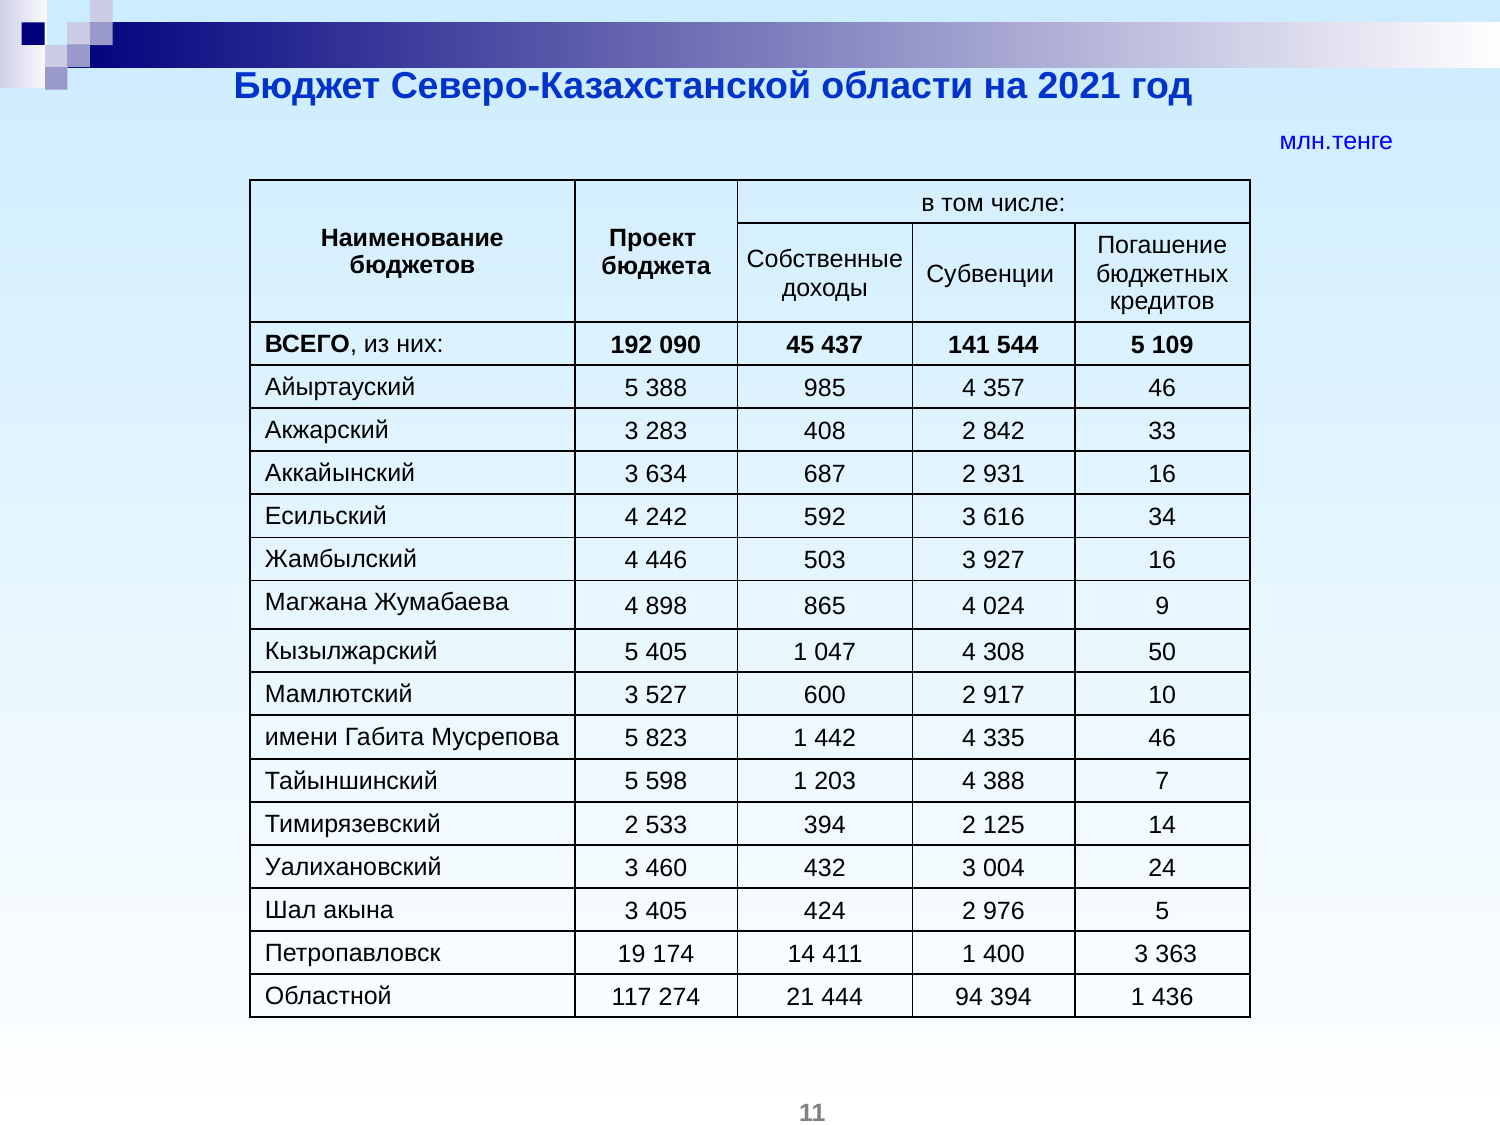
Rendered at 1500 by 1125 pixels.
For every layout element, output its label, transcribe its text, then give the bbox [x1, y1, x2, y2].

table_cell 21 444 [738, 975, 912, 1016]
table_cell 3 616 [913, 495, 1074, 537]
table_cell 394 [738, 803, 912, 844]
table_cell 865 [738, 581, 912, 628]
table_cell 3 527 [576, 673, 737, 714]
table_cell 94 394 [913, 975, 1074, 1016]
table_cell 432 [738, 846, 912, 887]
table_cell Субвенции [913, 224, 1074, 321]
table_cell Аккайынский [251, 452, 574, 493]
table_cell Магжана Жумабаева [251, 581, 574, 628]
table_cell 7 [1076, 760, 1249, 801]
table_cell 1 400 [913, 932, 1074, 973]
text_box 11 [662, 1097, 963, 1125]
table_cell 50 [1076, 630, 1249, 671]
table_cell 4 335 [913, 716, 1074, 758]
table_cell Кызылжарский [251, 630, 574, 671]
table_cell 592 [738, 495, 912, 537]
table_cell 2 842 [913, 409, 1074, 450]
table_cell Уалихановский [251, 846, 574, 887]
text_box млн.тенге [1212, 125, 1461, 156]
table_cell 3 363 [1076, 932, 1249, 973]
table_cell Петропавловск [251, 932, 574, 973]
table_cell 687 [738, 452, 912, 493]
table_cell 3 927 [913, 538, 1074, 580]
table_cell 10 [1076, 673, 1249, 714]
table_header Проект бюджета [576, 181, 737, 321]
table_cell 5 388 [576, 366, 737, 407]
table_cell 3 460 [576, 846, 737, 887]
table_cell 9 [1076, 581, 1249, 628]
table_cell 2 931 [913, 452, 1074, 493]
title Бюджет Северо-Казахстанской области на 2021 год [217, 86, 1283, 125]
table_cell 2 125 [913, 803, 1074, 844]
table_cell 1 203 [738, 760, 912, 801]
table_cell 5 823 [576, 716, 737, 758]
table_cell 1 442 [738, 716, 912, 758]
table_cell Айыртауский [251, 366, 574, 407]
table_cell 985 [738, 366, 912, 407]
table_cell 3 283 [576, 409, 737, 450]
table_cell 408 [738, 409, 912, 450]
table_cell 4 308 [913, 630, 1074, 671]
table_cell Мамлютский [251, 673, 574, 714]
table_cell 3 405 [576, 889, 737, 930]
table_cell Есильский [251, 495, 574, 537]
table_cell 4 388 [913, 760, 1074, 801]
table_cell имени Габита Мусрепова [251, 716, 574, 758]
table_cell 4 446 [576, 538, 737, 580]
table_cell 4 242 [576, 495, 737, 537]
table_cell 19 174 [576, 932, 737, 973]
table_cell 600 [738, 673, 912, 714]
table_cell 46 [1076, 716, 1249, 758]
table_cell 2 976 [913, 889, 1074, 930]
table_cell 45 437 [738, 323, 912, 364]
table_cell 117 274 [576, 975, 737, 1016]
table_cell 2 533 [576, 803, 737, 844]
table_cell 3 634 [576, 452, 737, 493]
table_cell Акжарский [251, 409, 574, 450]
table_cell Тайыншинский [251, 760, 574, 801]
table_cell 33 [1076, 409, 1249, 450]
table_cell Шал акына [251, 889, 574, 930]
table_cell 5 109 [1076, 323, 1249, 364]
table_cell Собственные доходы [738, 224, 912, 321]
table_cell Погашение бюджетных кредитов [1076, 224, 1249, 321]
table_cell 503 [738, 538, 912, 580]
table_cell 2 917 [913, 673, 1074, 714]
table_cell 34 [1076, 495, 1249, 537]
table_cell 46 [1076, 366, 1249, 407]
table_cell 16 [1076, 538, 1249, 580]
table_cell 3 004 [913, 846, 1074, 887]
table_header в том числе: [738, 181, 1249, 222]
table_cell 192 090 [576, 323, 737, 364]
table_cell 141 544 [913, 323, 1074, 364]
table_cell 1 436 [1076, 975, 1249, 1016]
table_cell 5 405 [576, 630, 737, 671]
table_cell 5 598 [576, 760, 737, 801]
table_cell Тимирязевский [251, 803, 574, 844]
table_cell 24 [1076, 846, 1249, 887]
table_cell 4 357 [913, 366, 1074, 407]
table_cell 1 047 [738, 630, 912, 671]
table_cell 424 [738, 889, 912, 930]
table_cell Жамбылский [251, 538, 574, 580]
table_cell 4 024 [913, 581, 1074, 628]
table_cell 14 411 [738, 932, 912, 973]
table_cell 4 898 [576, 581, 737, 628]
table_cell 14 [1076, 803, 1249, 844]
table_header Наименование бюджетов [251, 181, 574, 321]
table_cell Областной [251, 975, 574, 1016]
table_cell ВСЕГО, из них: [251, 323, 574, 364]
table_cell 5 [1076, 889, 1249, 930]
table_cell 16 [1076, 452, 1249, 493]
